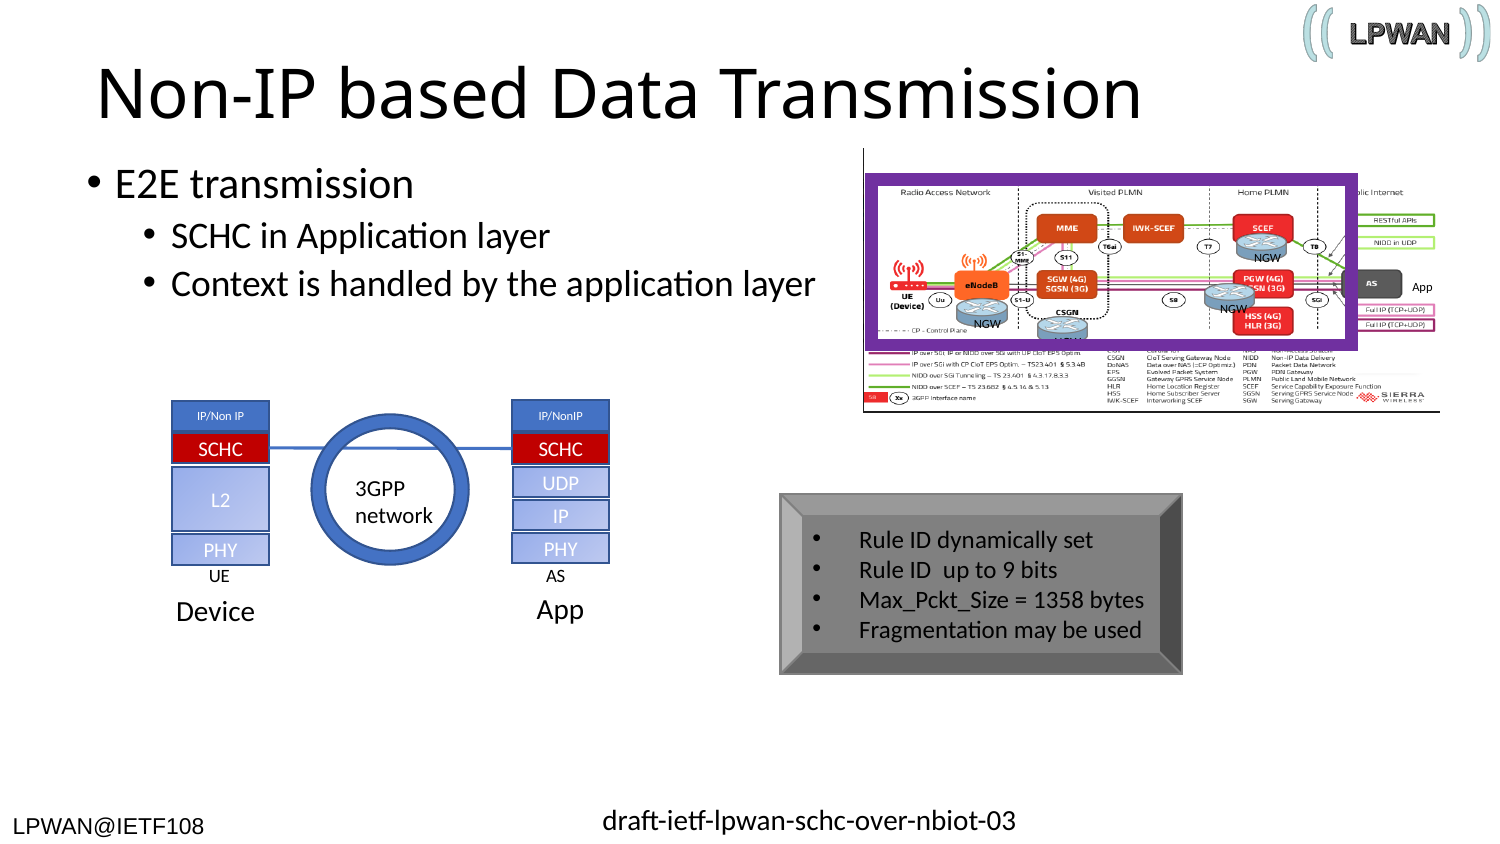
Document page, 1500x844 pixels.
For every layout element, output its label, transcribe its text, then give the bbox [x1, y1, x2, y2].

text_box draft-ietf-lpwan-schc-over-nbiot-03 [587, 793, 1032, 844]
text_box L2 [171, 466, 270, 532]
text_box AS [531, 556, 581, 583]
text_box App [521, 583, 600, 633]
text_box UDP [512, 466, 610, 498]
text_box UE [193, 556, 245, 585]
text_box [323, 413, 457, 447]
text_box Device [161, 585, 271, 635]
text_box 3GPP network [339, 465, 449, 537]
text_box SCHC [171, 432, 270, 464]
text_box [779, 493, 1183, 675]
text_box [863, 148, 1448, 413]
text_box PHY [511, 532, 610, 564]
text_box SCHC [511, 432, 610, 465]
text_box [310, 449, 470, 566]
text_box IP/NonIP [511, 399, 610, 432]
text_box IP/Non IP [171, 400, 270, 432]
text_box Rule ID dynamically set Rule ID up to 9 bits Max_Pckt_Size = 1358 bytes Fragmentation may be used [797, 515, 1180, 651]
list E2E transmission SCHC in Application layer Context is handled by the application layer [75, 155, 1370, 758]
picture [1303, 4, 1491, 62]
text_box PHY [171, 533, 270, 566]
text_box IP [512, 499, 610, 531]
title Non-IP based Data Transmission [84, 14, 1378, 155]
